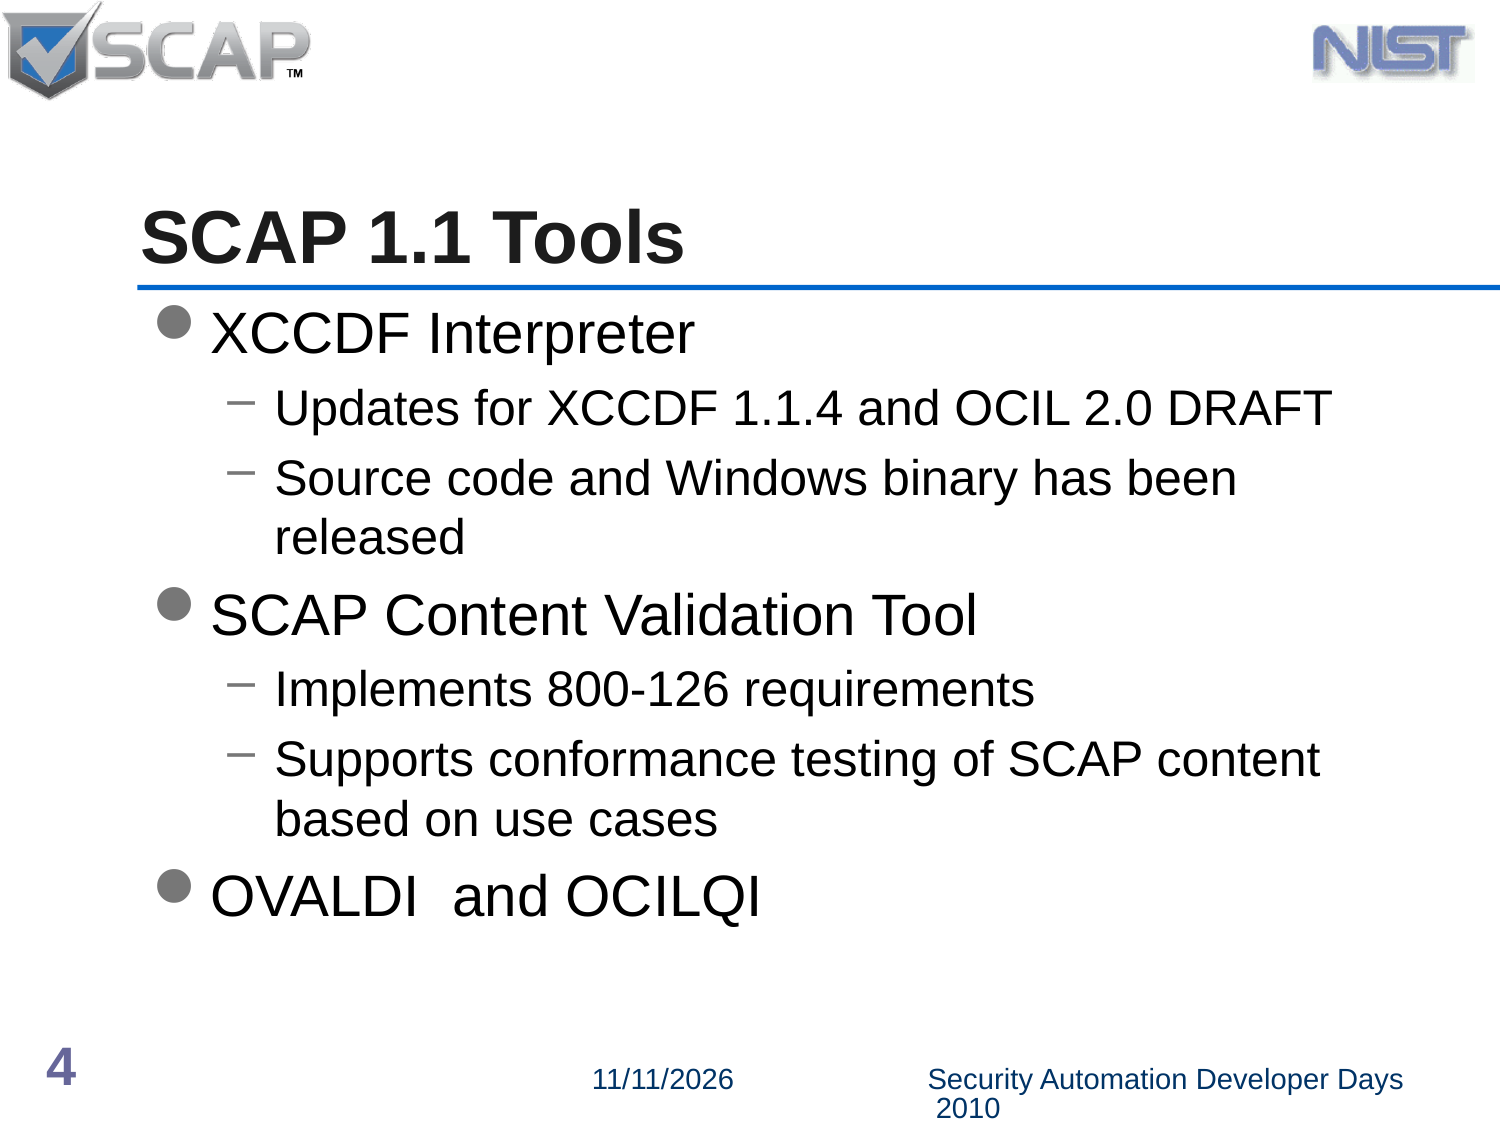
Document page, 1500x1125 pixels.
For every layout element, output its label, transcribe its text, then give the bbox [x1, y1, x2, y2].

footer Security Automation Developer Days 2010 [912, 1024, 1426, 1104]
title SCAP 1.1 Tools [124, 99, 1426, 288]
list XCCDF Interpreter Updates for XCCDF 1.1.4 and OCIL 2.0 DRAFT Source code and Windows binary has been released SCAP Content Validation Tool Implements 800-126 requirements Supports conformance testing of SCAP content based on use cases OVALDI and OCILQI [137, 287, 1400, 1026]
picture [1312, 24, 1475, 83]
picture [0, 0, 313, 103]
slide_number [399, 1024, 750, 1104]
slide_number 4 [13, 1023, 111, 1105]
